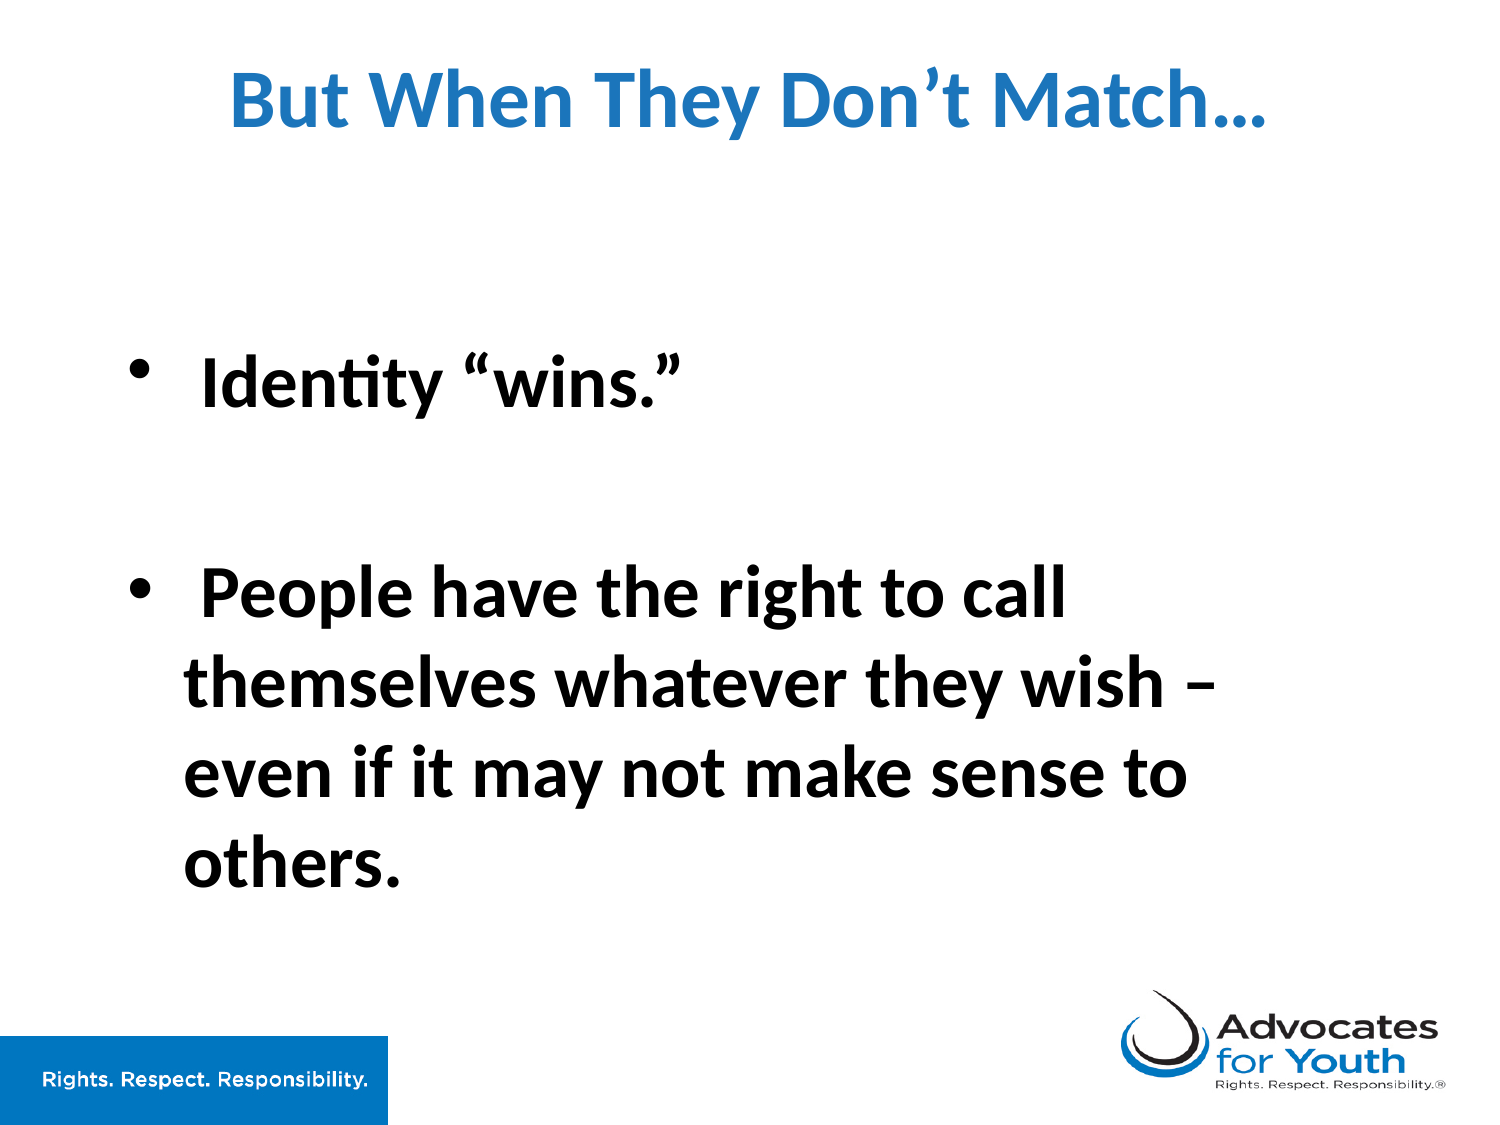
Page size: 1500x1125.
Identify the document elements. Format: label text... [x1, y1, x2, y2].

title But When They Don’t Match… [112, 0, 1388, 188]
picture [0, 1036, 388, 1125]
list Identity “wins.” People have the right to call themselves whatever they wish – even if it may not make sense to others. [112, 324, 1388, 1000]
picture [1087, 974, 1488, 1110]
